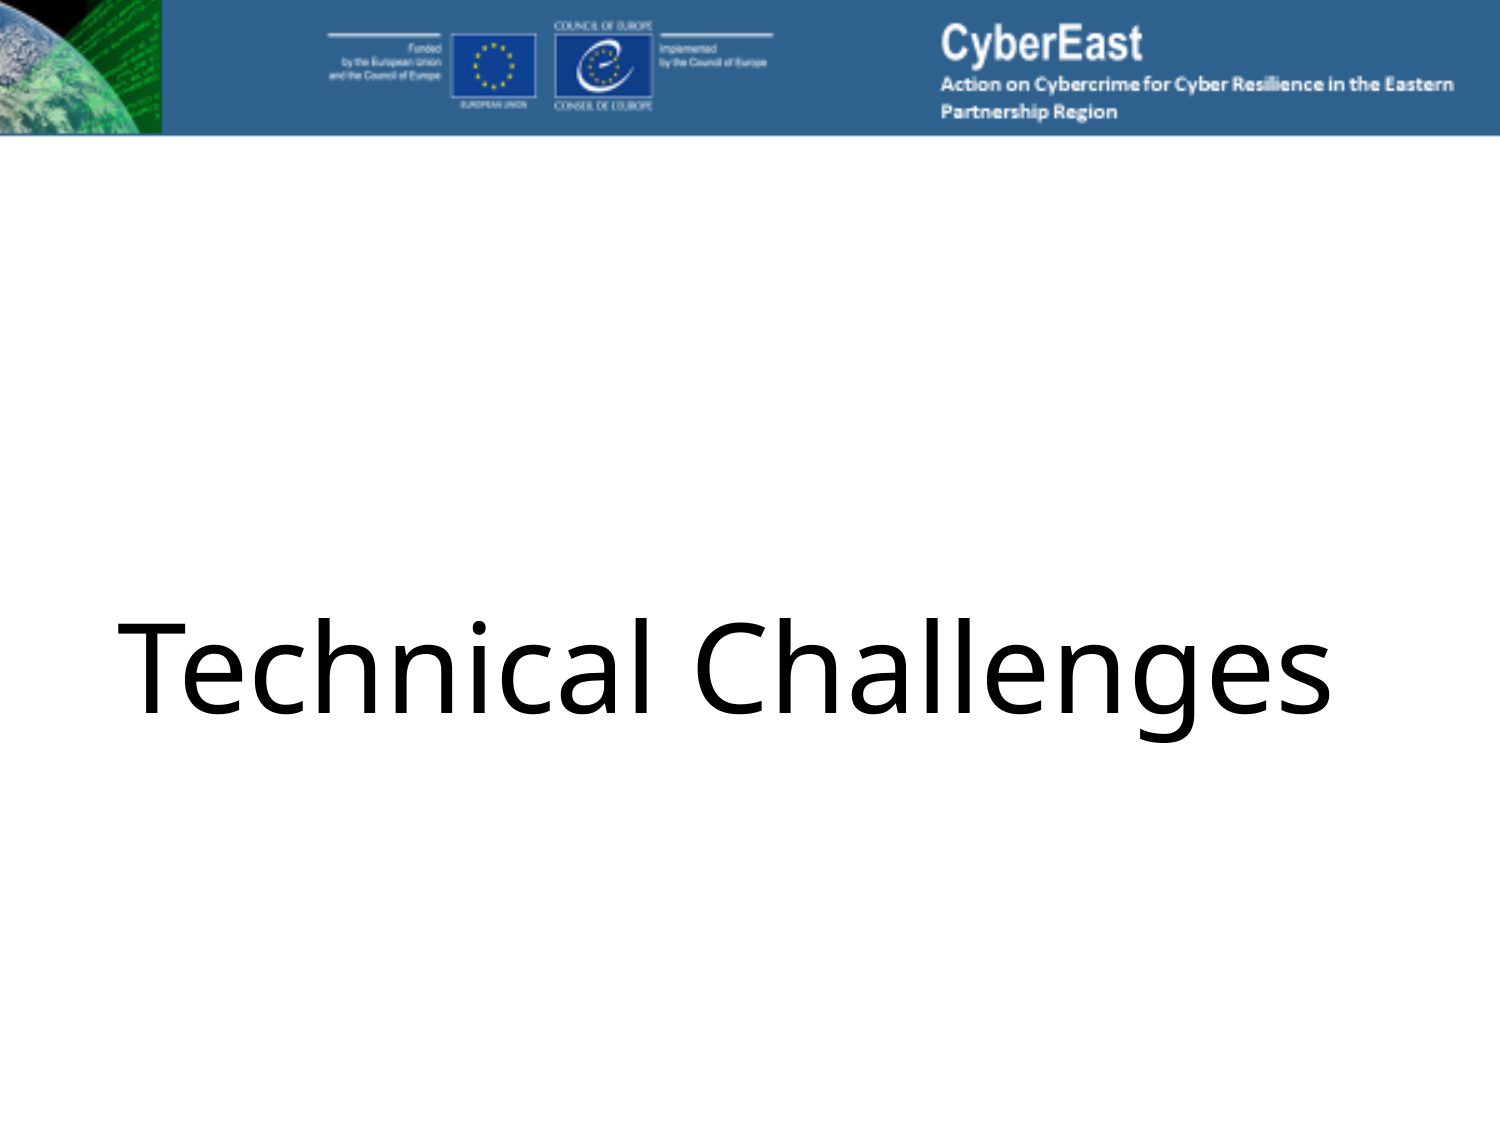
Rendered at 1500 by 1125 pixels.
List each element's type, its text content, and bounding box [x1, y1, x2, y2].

title Technical Challenges [102, 280, 1397, 749]
picture [0, 0, 1500, 1125]
